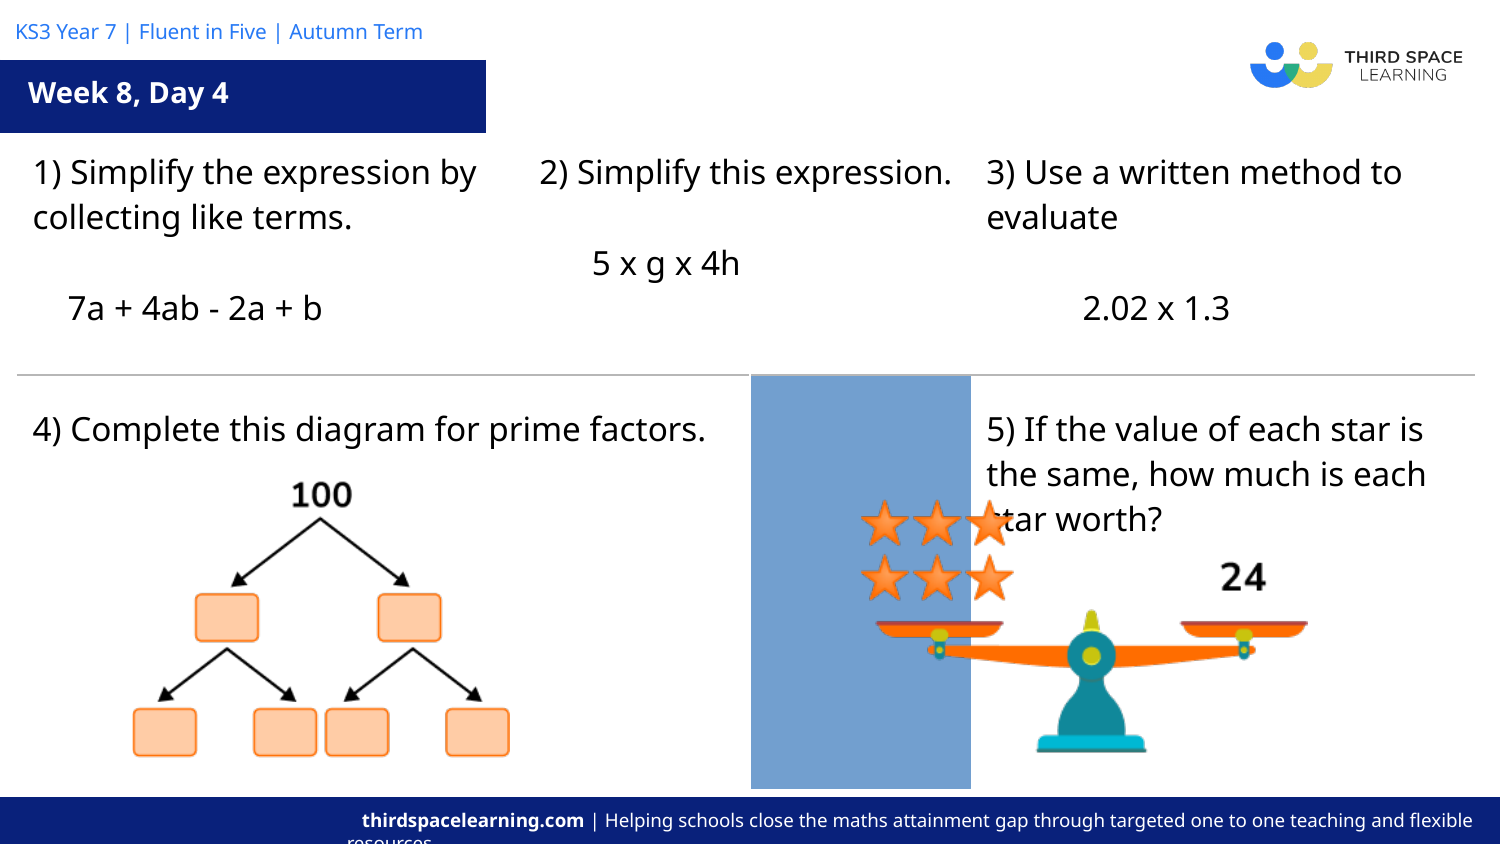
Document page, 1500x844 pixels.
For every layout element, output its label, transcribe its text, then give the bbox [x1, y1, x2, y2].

picture [1250, 33, 1465, 99]
table_header 1) Simplify the expression by collecting like terms. 7a + 4ab - 2a + b [19, 142, 523, 374]
picture [861, 499, 1308, 754]
picture [132, 474, 510, 759]
table_header 3) Use a written method to evaluate 2.02 x 1.3 [972, 142, 1474, 374]
text_box Week 8, Day 4 [13, 59, 383, 125]
table_header 2) Simplify this expression. 5 x g x 4h [525, 142, 971, 374]
table_cell 5) If the value of each star is the same, how much is each star worth? [972, 376, 1474, 788]
table_cell 4) Complete this diagram for prime factors. [19, 376, 749, 788]
